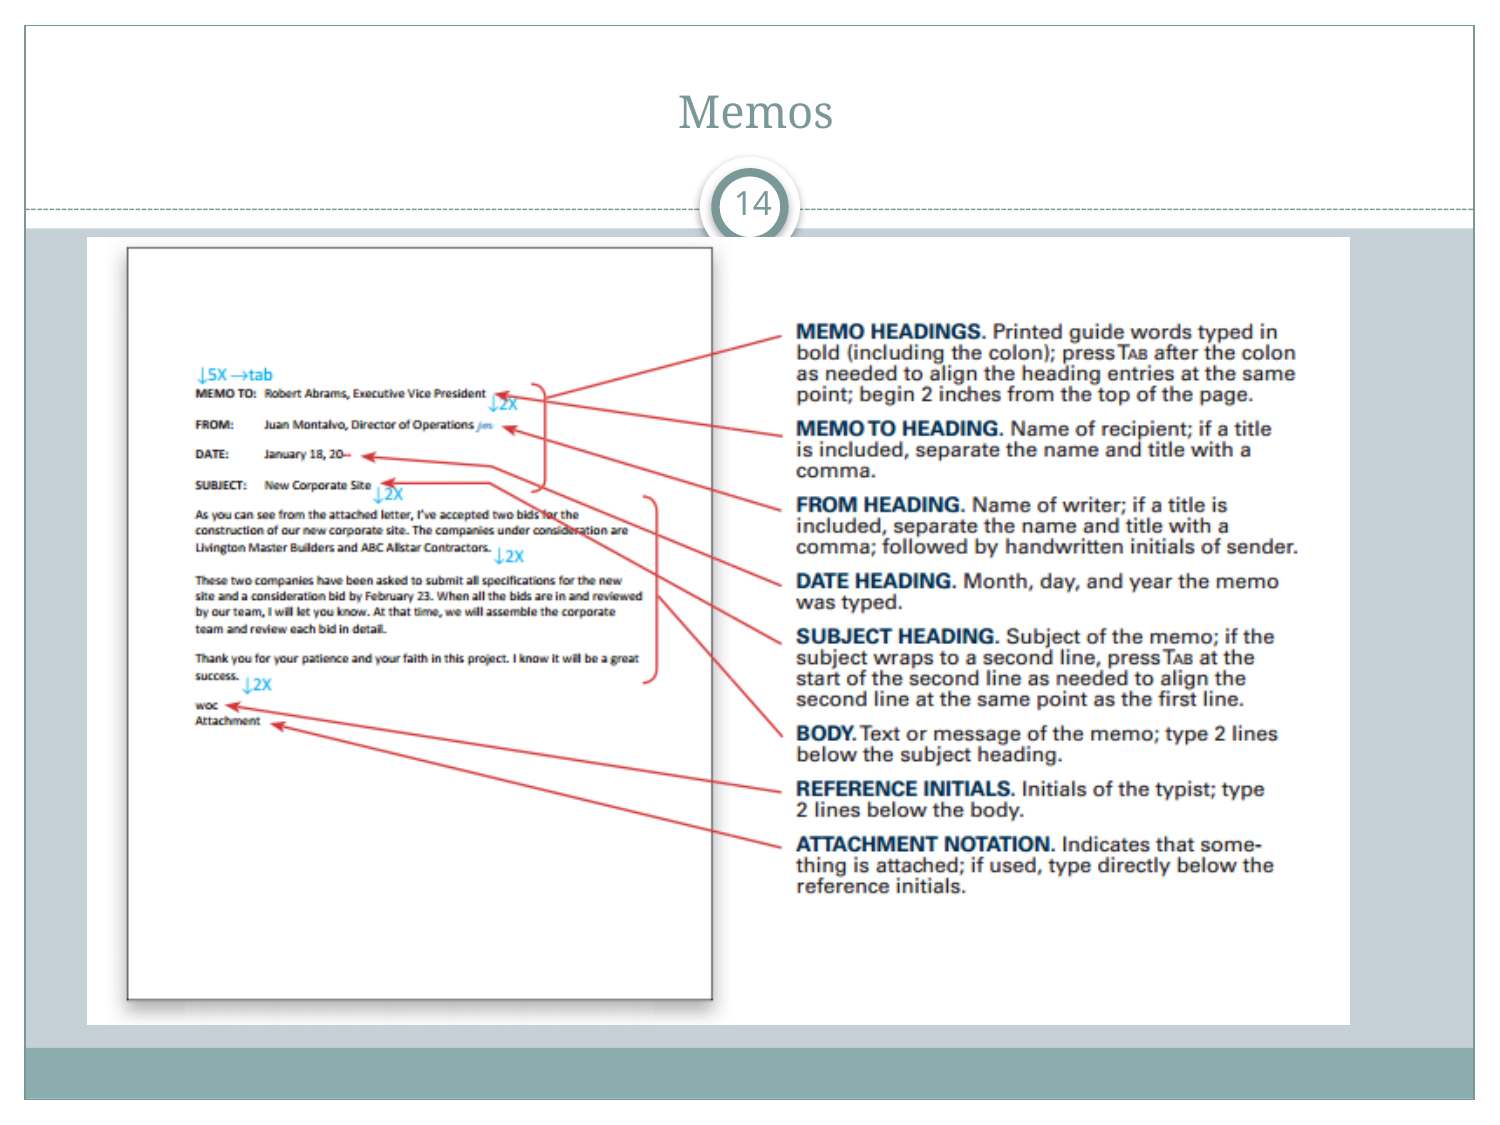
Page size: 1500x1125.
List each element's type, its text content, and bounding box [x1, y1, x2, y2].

title Memos [50, 75, 1450, 200]
slide_number 14 [715, 168, 791, 234]
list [87, 237, 1351, 1026]
